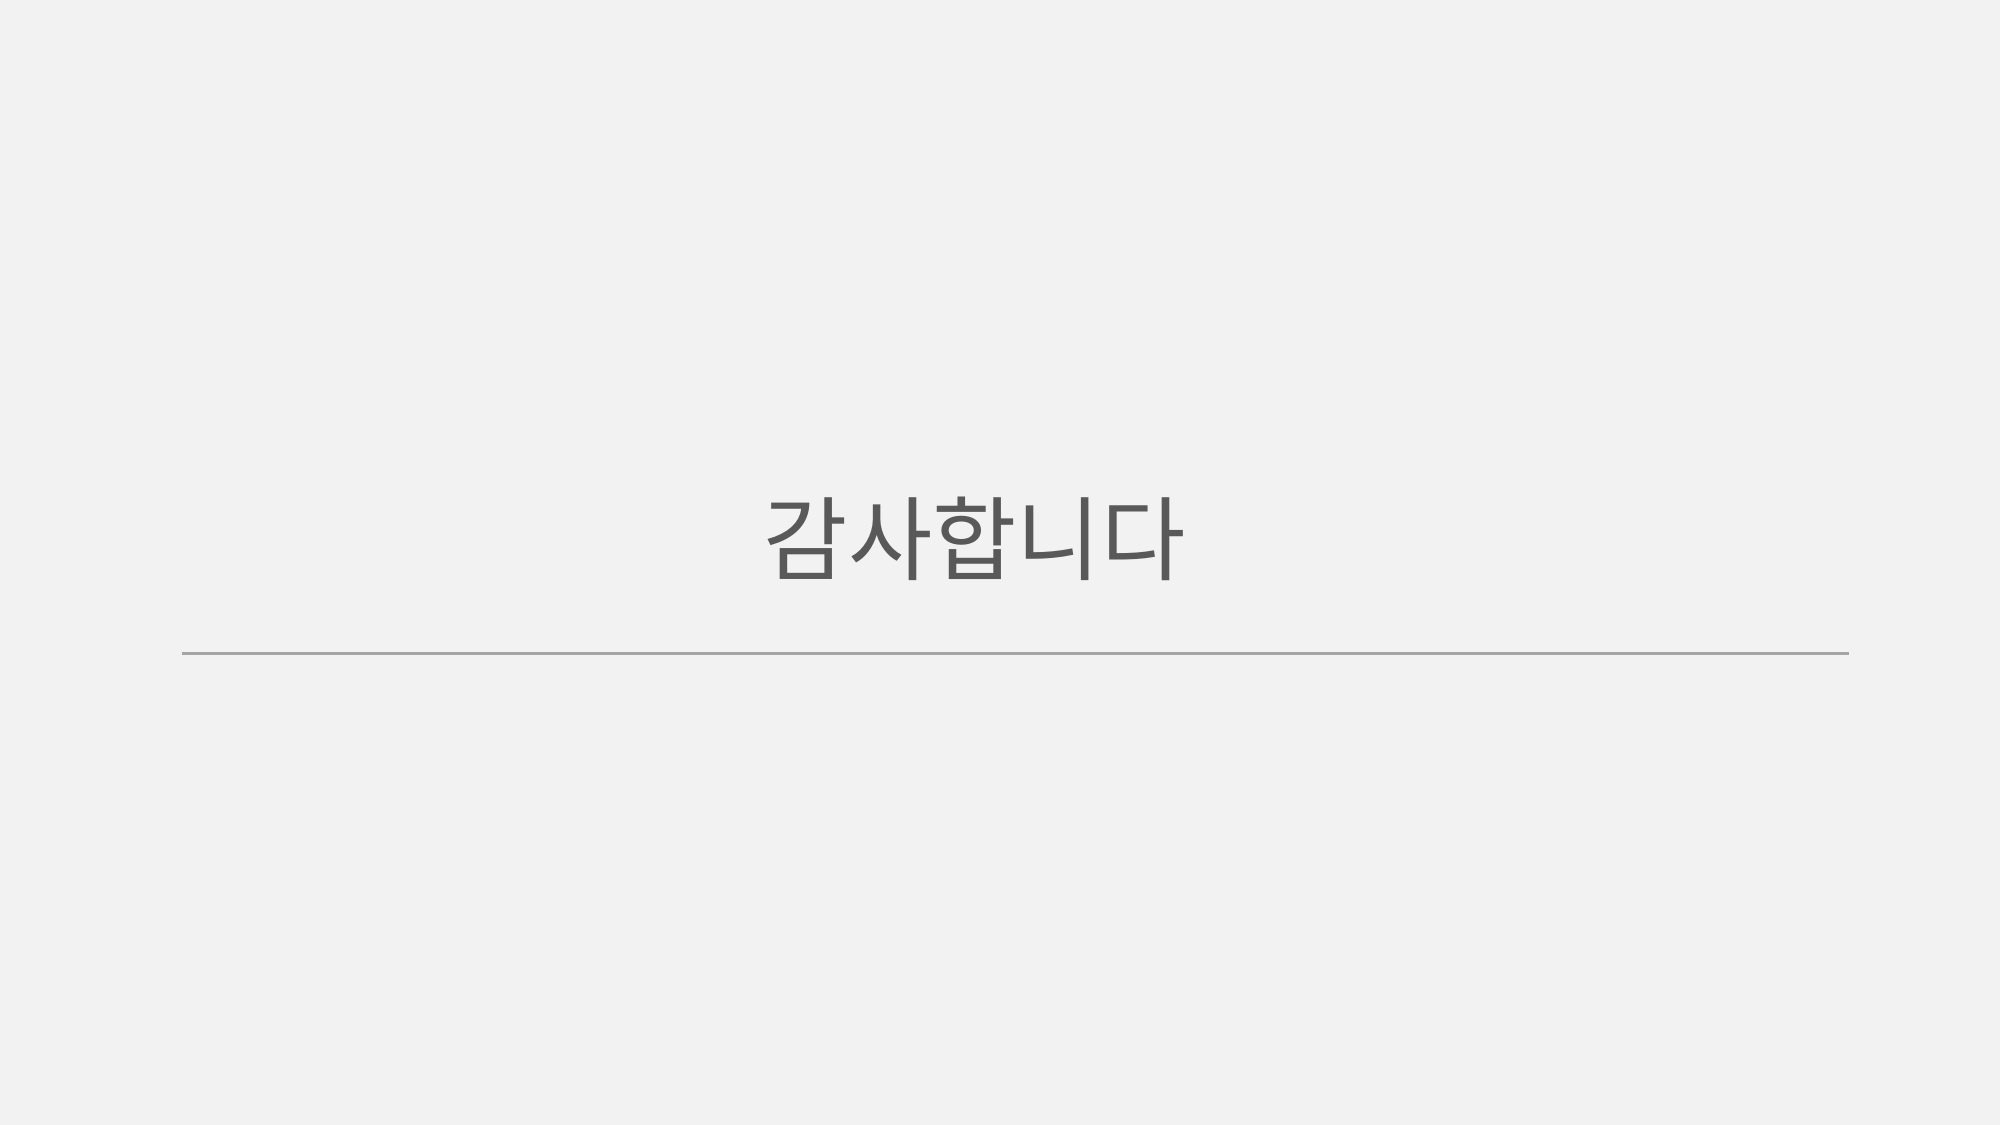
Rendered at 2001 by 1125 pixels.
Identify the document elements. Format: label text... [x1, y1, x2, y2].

text_box 감사합니다 [748, 474, 1202, 600]
